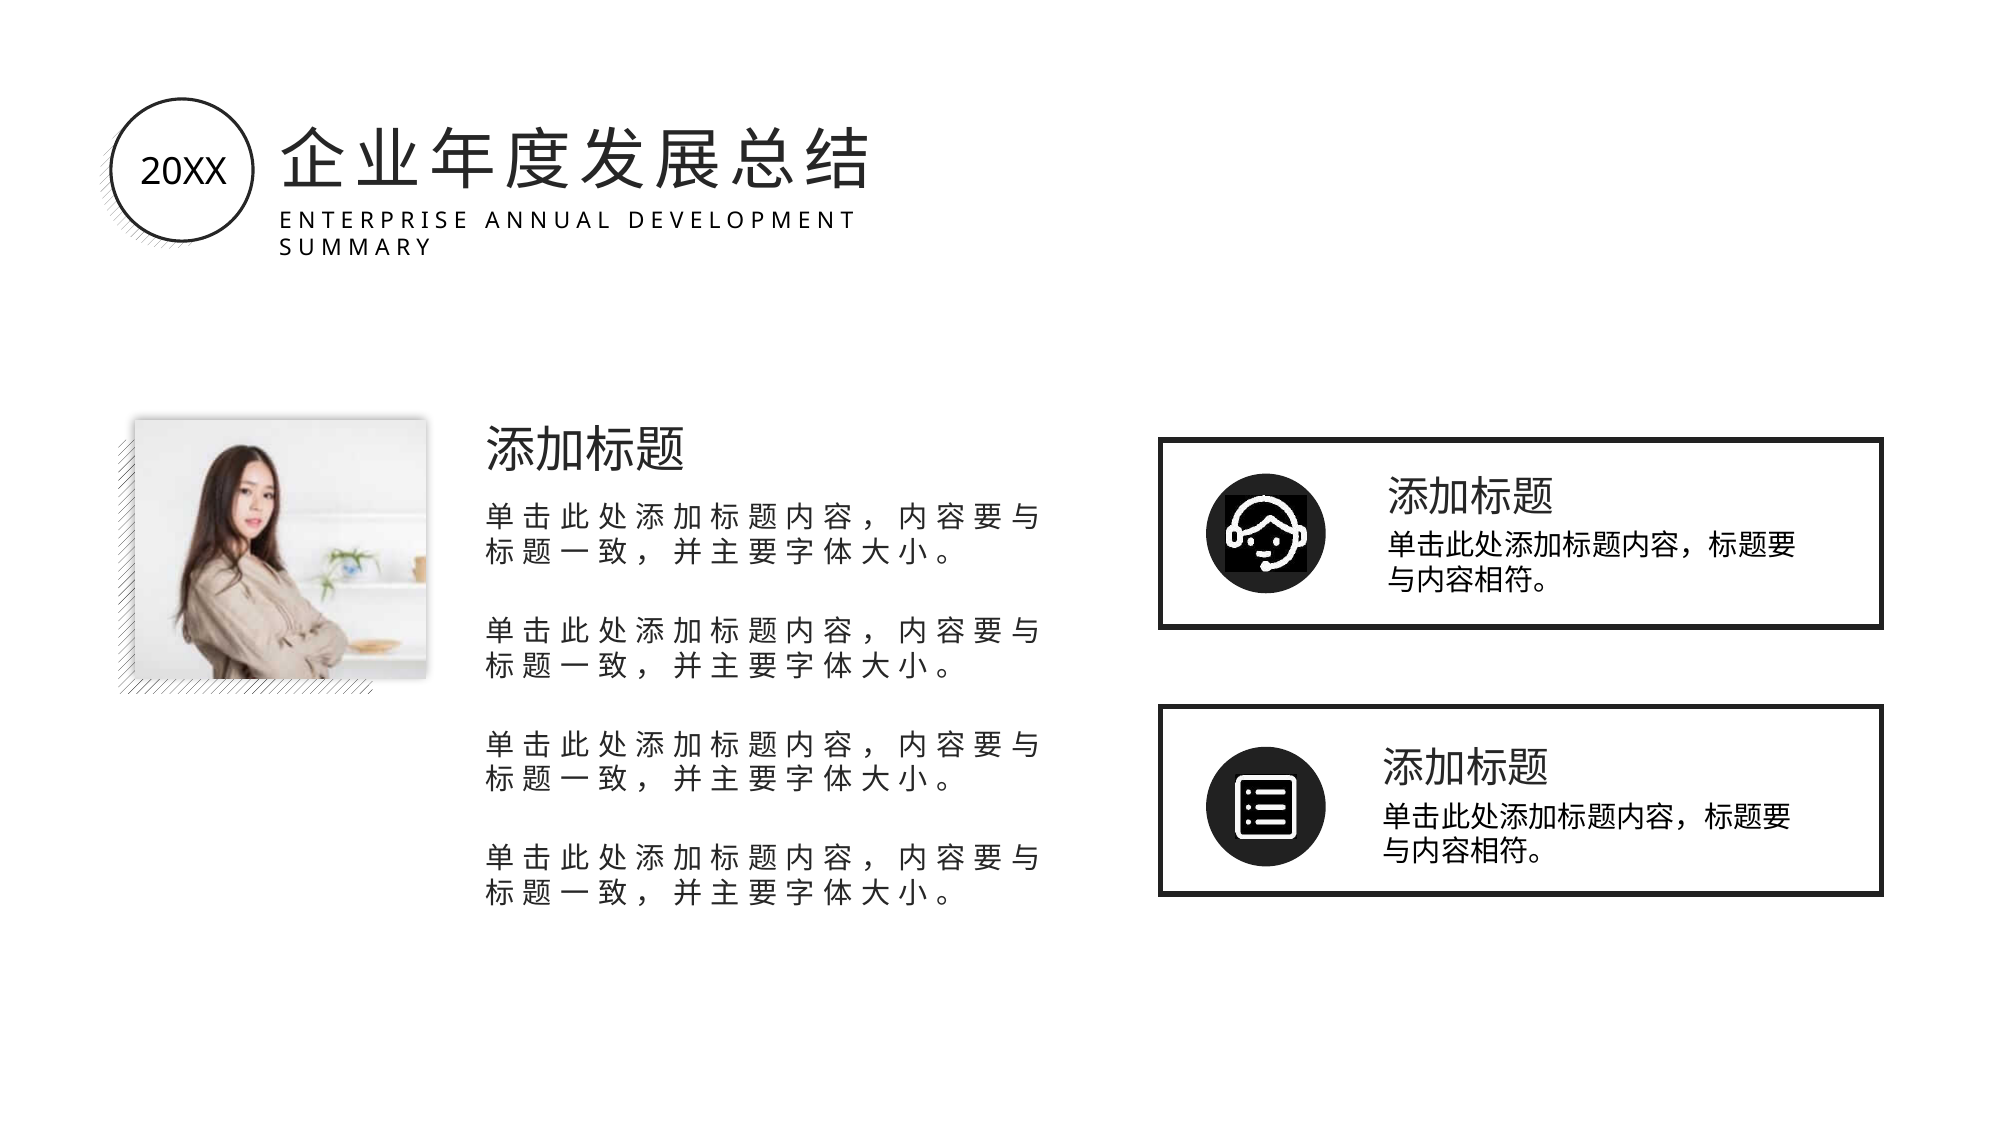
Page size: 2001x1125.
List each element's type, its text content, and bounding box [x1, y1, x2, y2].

text_box 单击此处添加标题内容，内容要与标题一致，并主要字体大小。 [470, 490, 1070, 576]
text_box 单击此处添加标题内容，内容要与标题一致，并主要字体大小。 [470, 604, 1070, 690]
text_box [1160, 706, 1882, 895]
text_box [118, 420, 426, 694]
text_box 添加标题 [470, 410, 740, 485]
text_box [1160, 439, 1882, 628]
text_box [264, 109, 956, 269]
text_box 单击此处添加标题内容，内容要与标题一致，并主要字体大小。 [470, 718, 1070, 804]
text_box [99, 98, 254, 249]
text_box 单击此处添加标题内容，内容要与标题一致，并主要字体大小。 [470, 832, 1070, 917]
